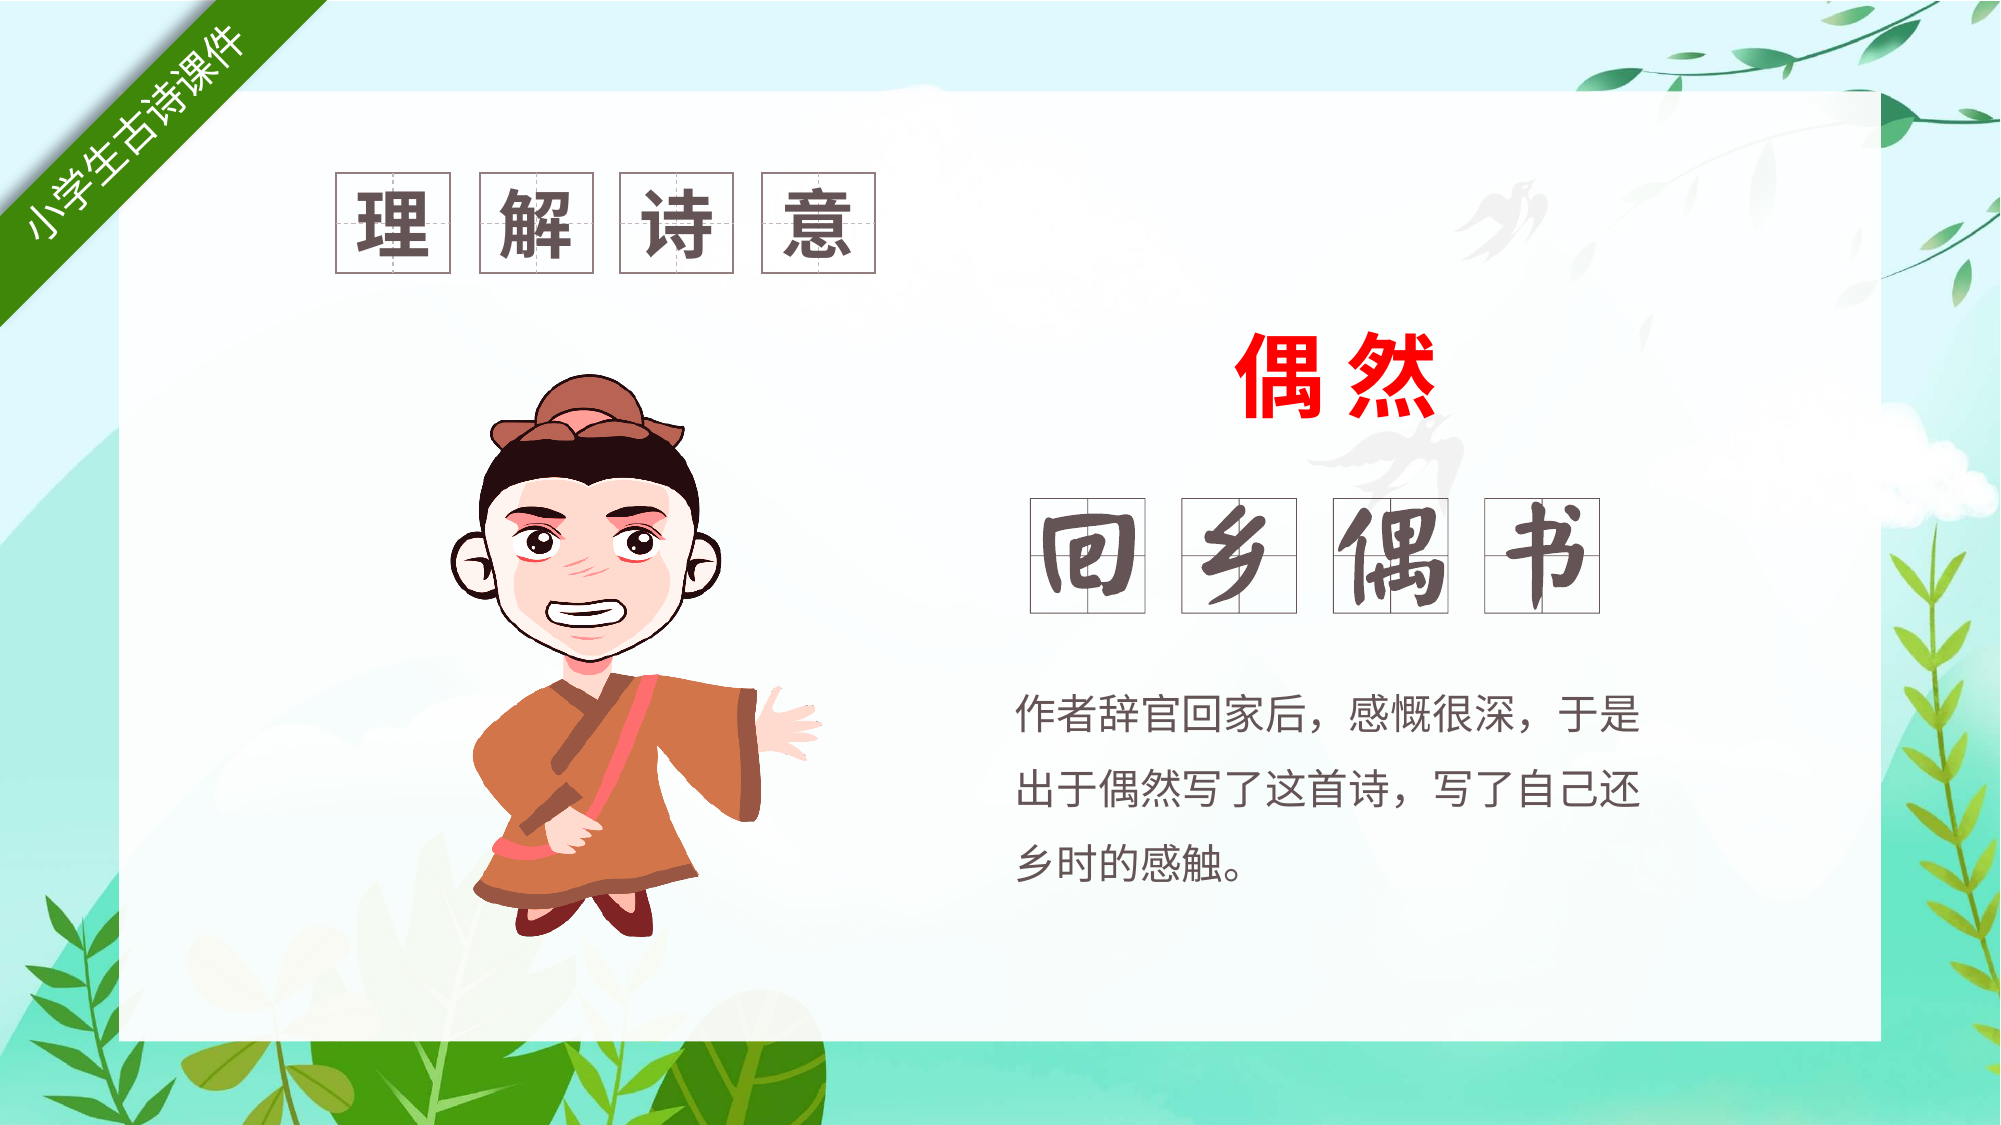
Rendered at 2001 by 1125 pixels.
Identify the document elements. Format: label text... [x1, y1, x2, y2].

text_box [1181, 498, 1297, 614]
text_box 作者辞官回家后，感慨很深，于是出于偶然写了这首诗，写了自己还乡时的感触。 [999, 655, 1672, 896]
picture [0, 1, 214, 215]
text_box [336, 170, 875, 277]
picture [450, 374, 822, 937]
text_box [1029, 498, 1146, 614]
text_box [1332, 498, 1449, 614]
picture [0, 1, 2001, 1125]
text_box 偶 然 [1130, 311, 1541, 437]
text_box [1484, 498, 1600, 614]
